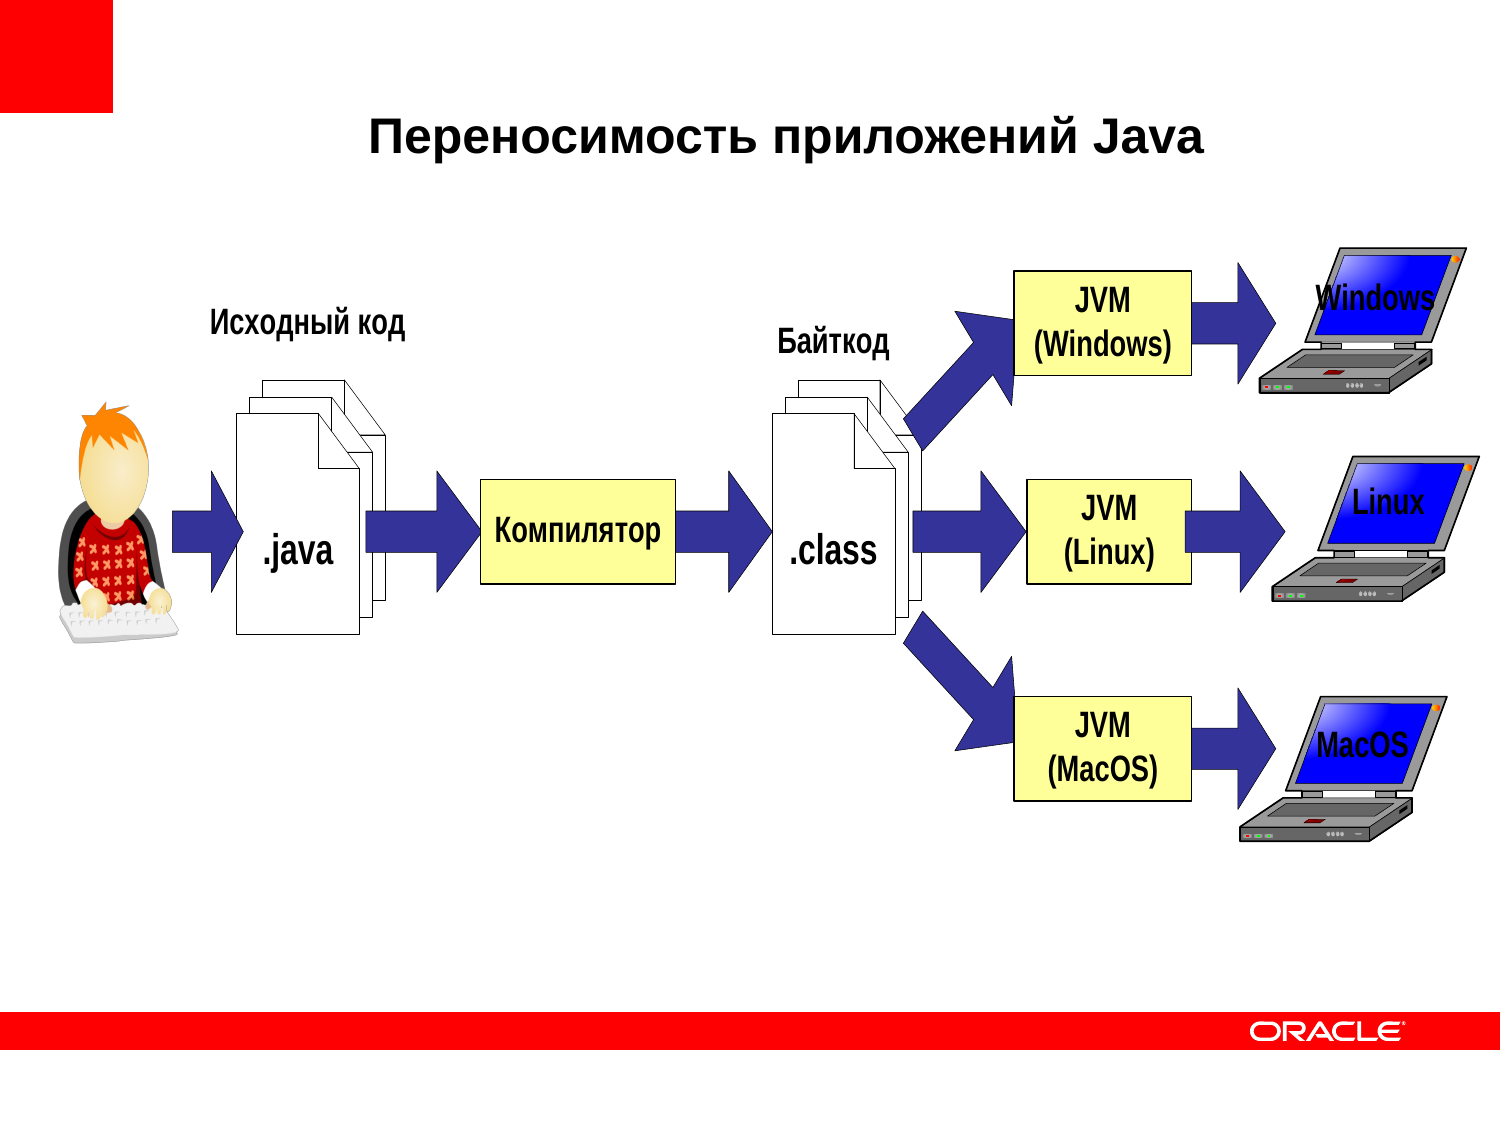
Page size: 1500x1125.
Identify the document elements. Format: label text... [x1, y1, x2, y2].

picture [0, 0, 113, 113]
picture [0, 1012, 1500, 1050]
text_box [17, 243, 1483, 846]
title Переносимость приложений Java [53, 63, 1297, 204]
